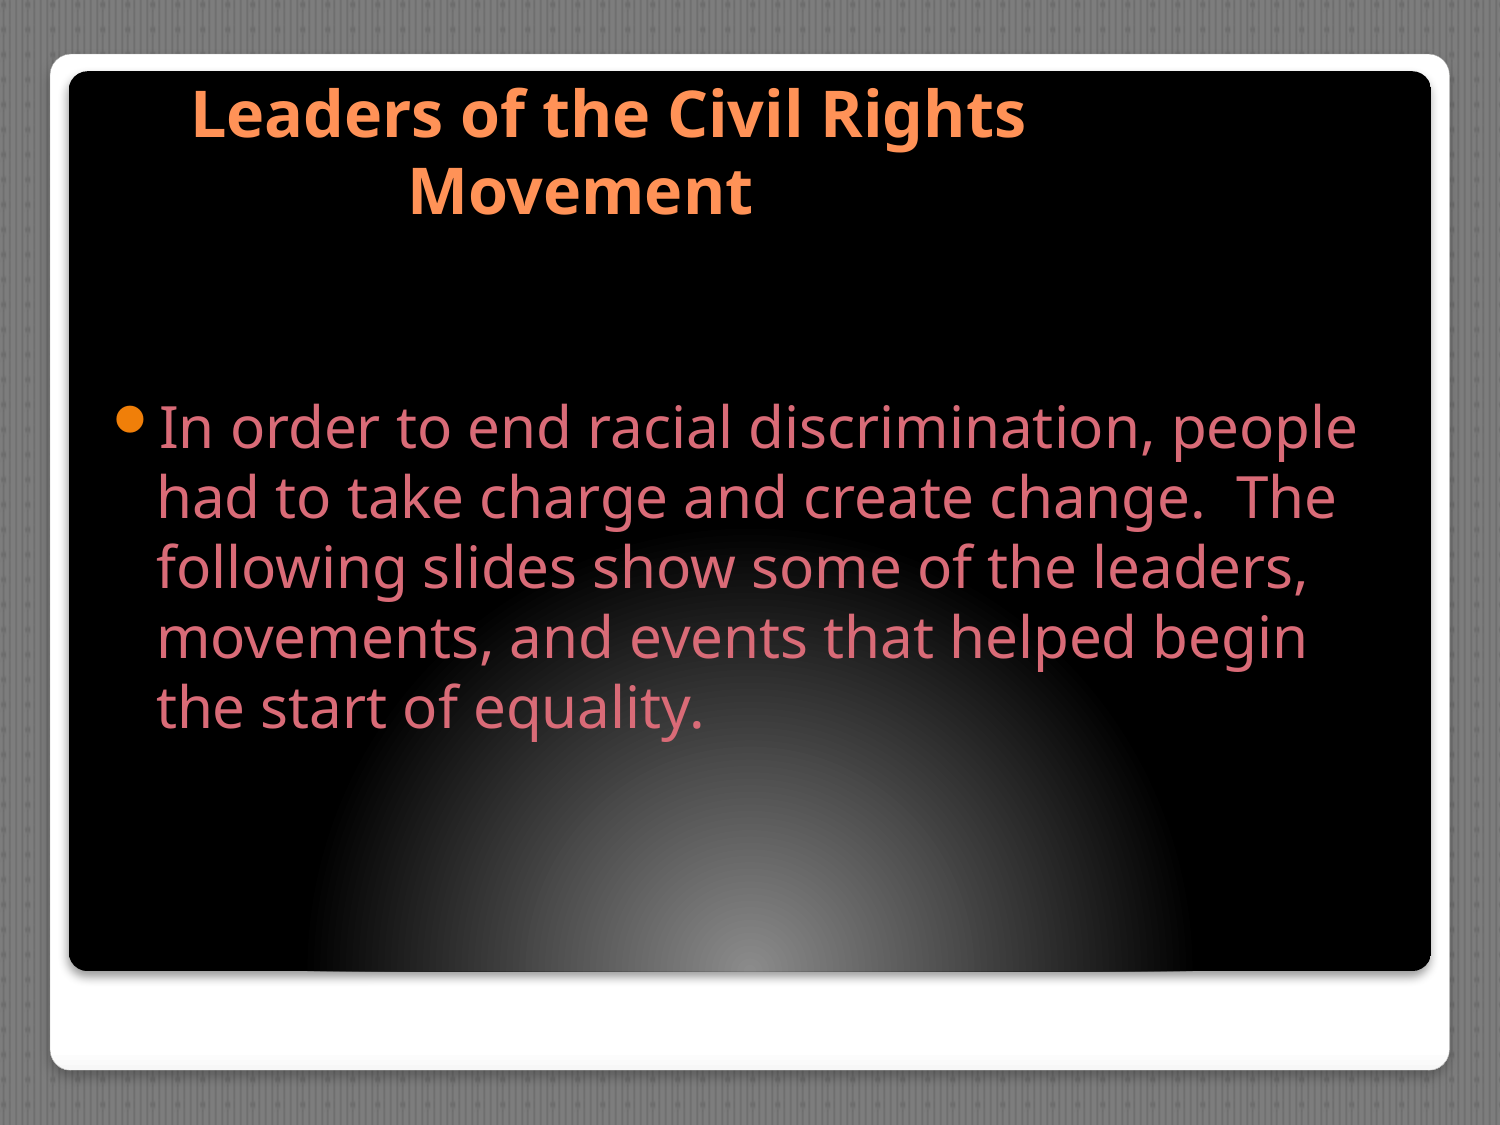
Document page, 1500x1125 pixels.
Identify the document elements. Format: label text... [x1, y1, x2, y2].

list In order to end racial discrimination, people had to take charge and create change. The following slides show some of the leaders, movements, and events that helped begin the start of equality. [82, 375, 1425, 774]
title Leaders of the Civil Rights Movement [75, 62, 1418, 235]
